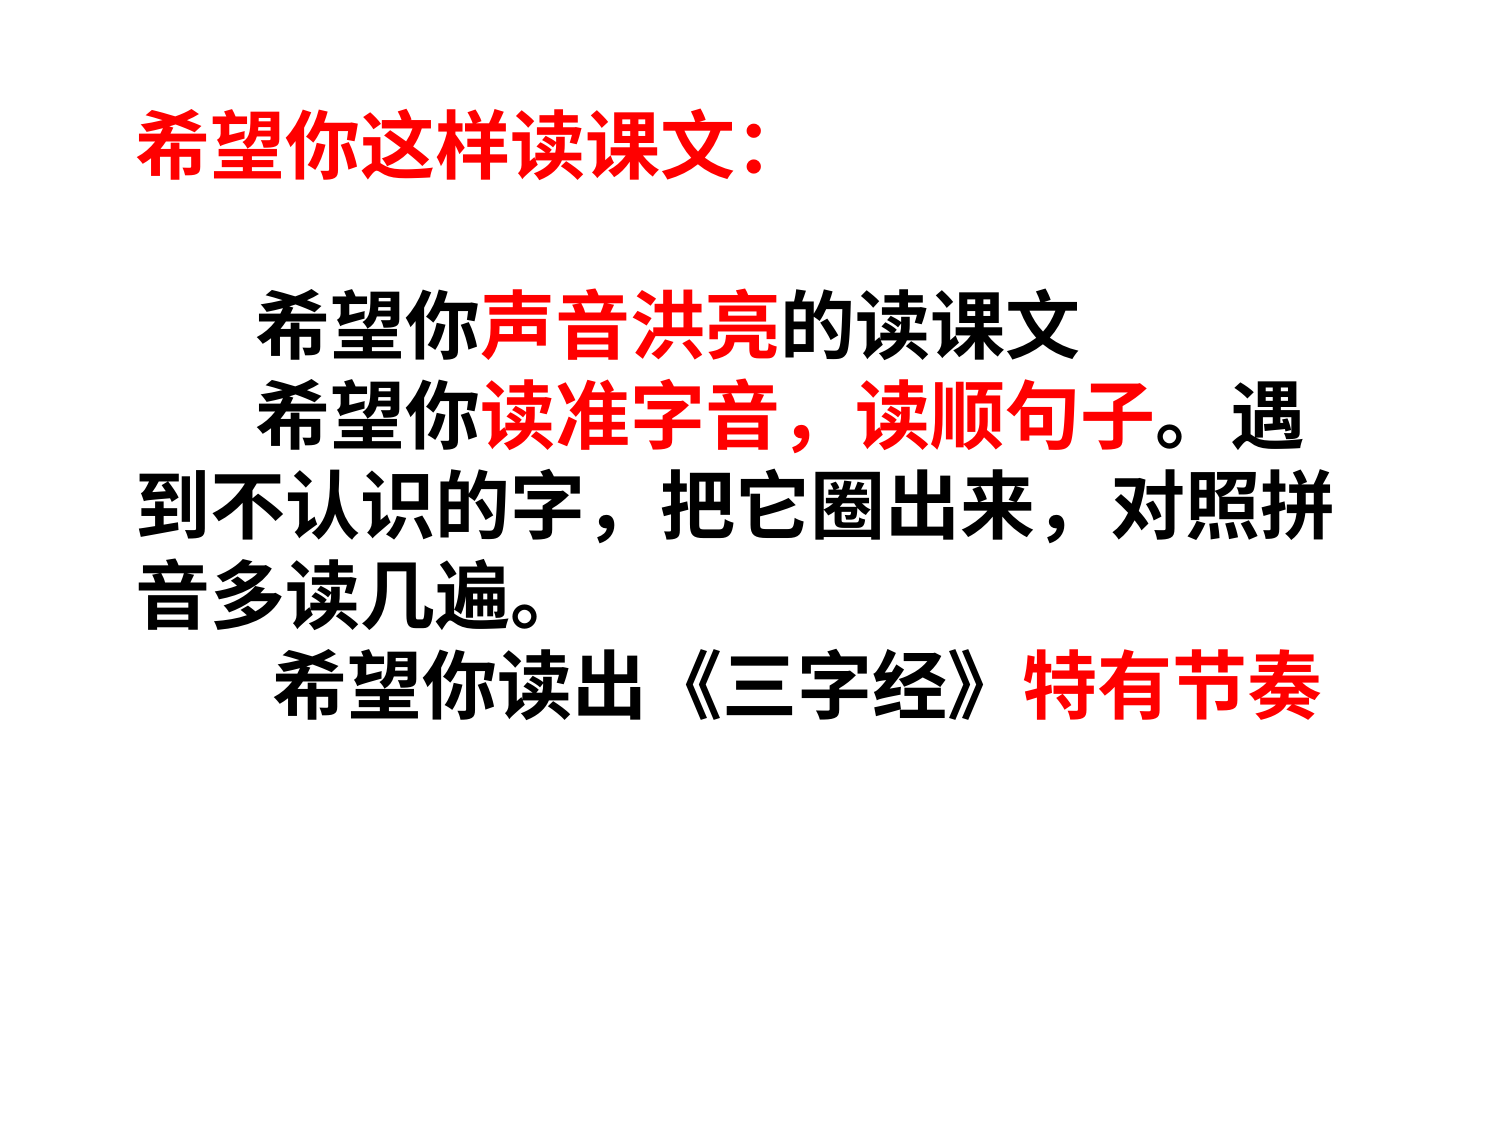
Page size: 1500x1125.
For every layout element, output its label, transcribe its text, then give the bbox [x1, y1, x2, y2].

text_box 希望你这样读课文： 希望你声音洪亮的读课文 希望你读准字音，读顺句子。遇到不认识的字，把它圈出来，对照拼音多读几遍。 希望你读出《三字经》特有节奏 [120, 91, 1392, 736]
